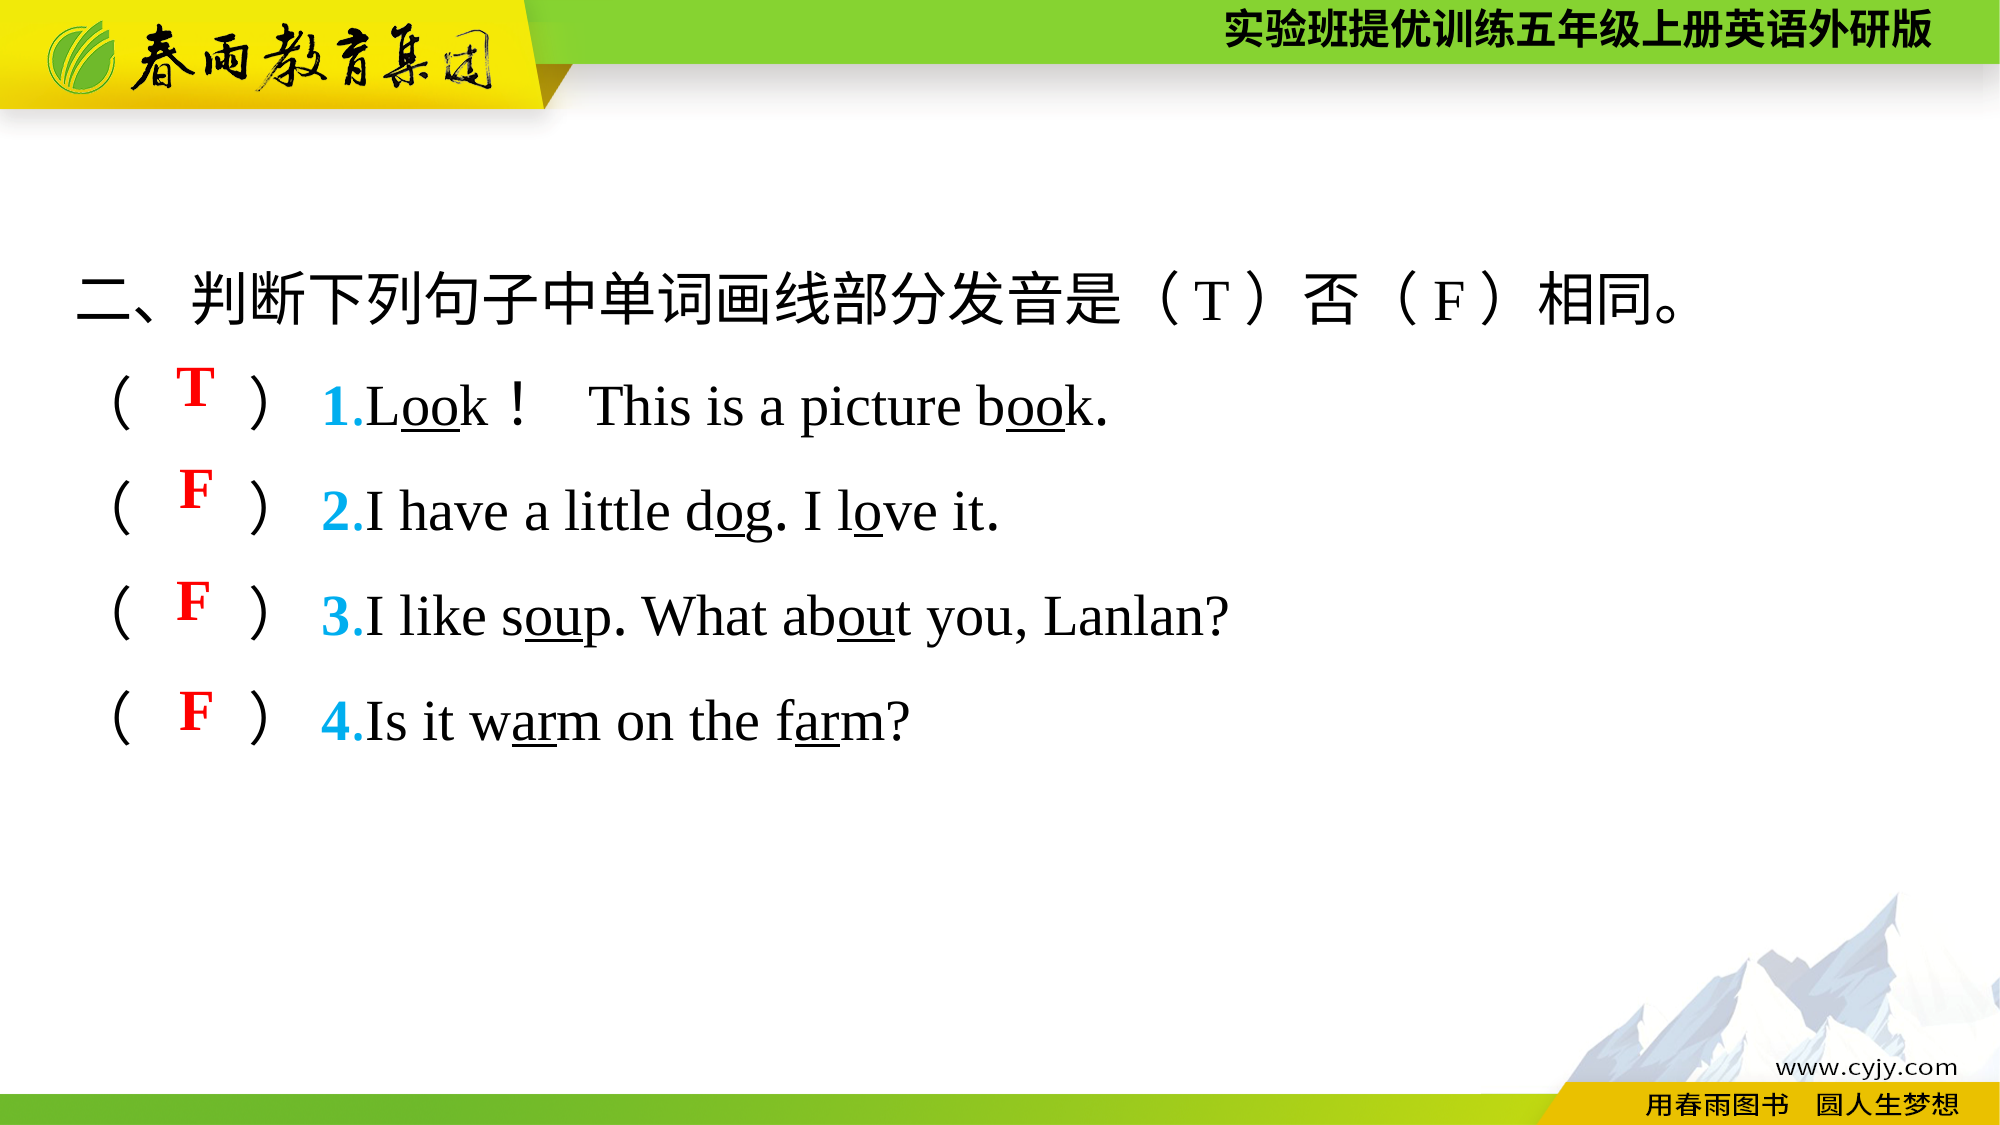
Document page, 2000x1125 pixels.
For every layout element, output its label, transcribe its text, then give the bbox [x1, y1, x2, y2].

text_box F [161, 554, 227, 639]
list 二、判断下列句子中单词画线部分发音是（T）否（F）相同。 （ ）1.Look！ This is a picture book. （ ）2.I have a little dog. I love it. （ ）3.I like soup. What about you, Lanlan? （ ）4.Is it warm on the farm? [59, 219, 1944, 752]
text_box T [161, 340, 231, 426]
text_box F [164, 665, 231, 750]
text_box F [164, 442, 231, 528]
picture [0, 0, 2000, 1125]
